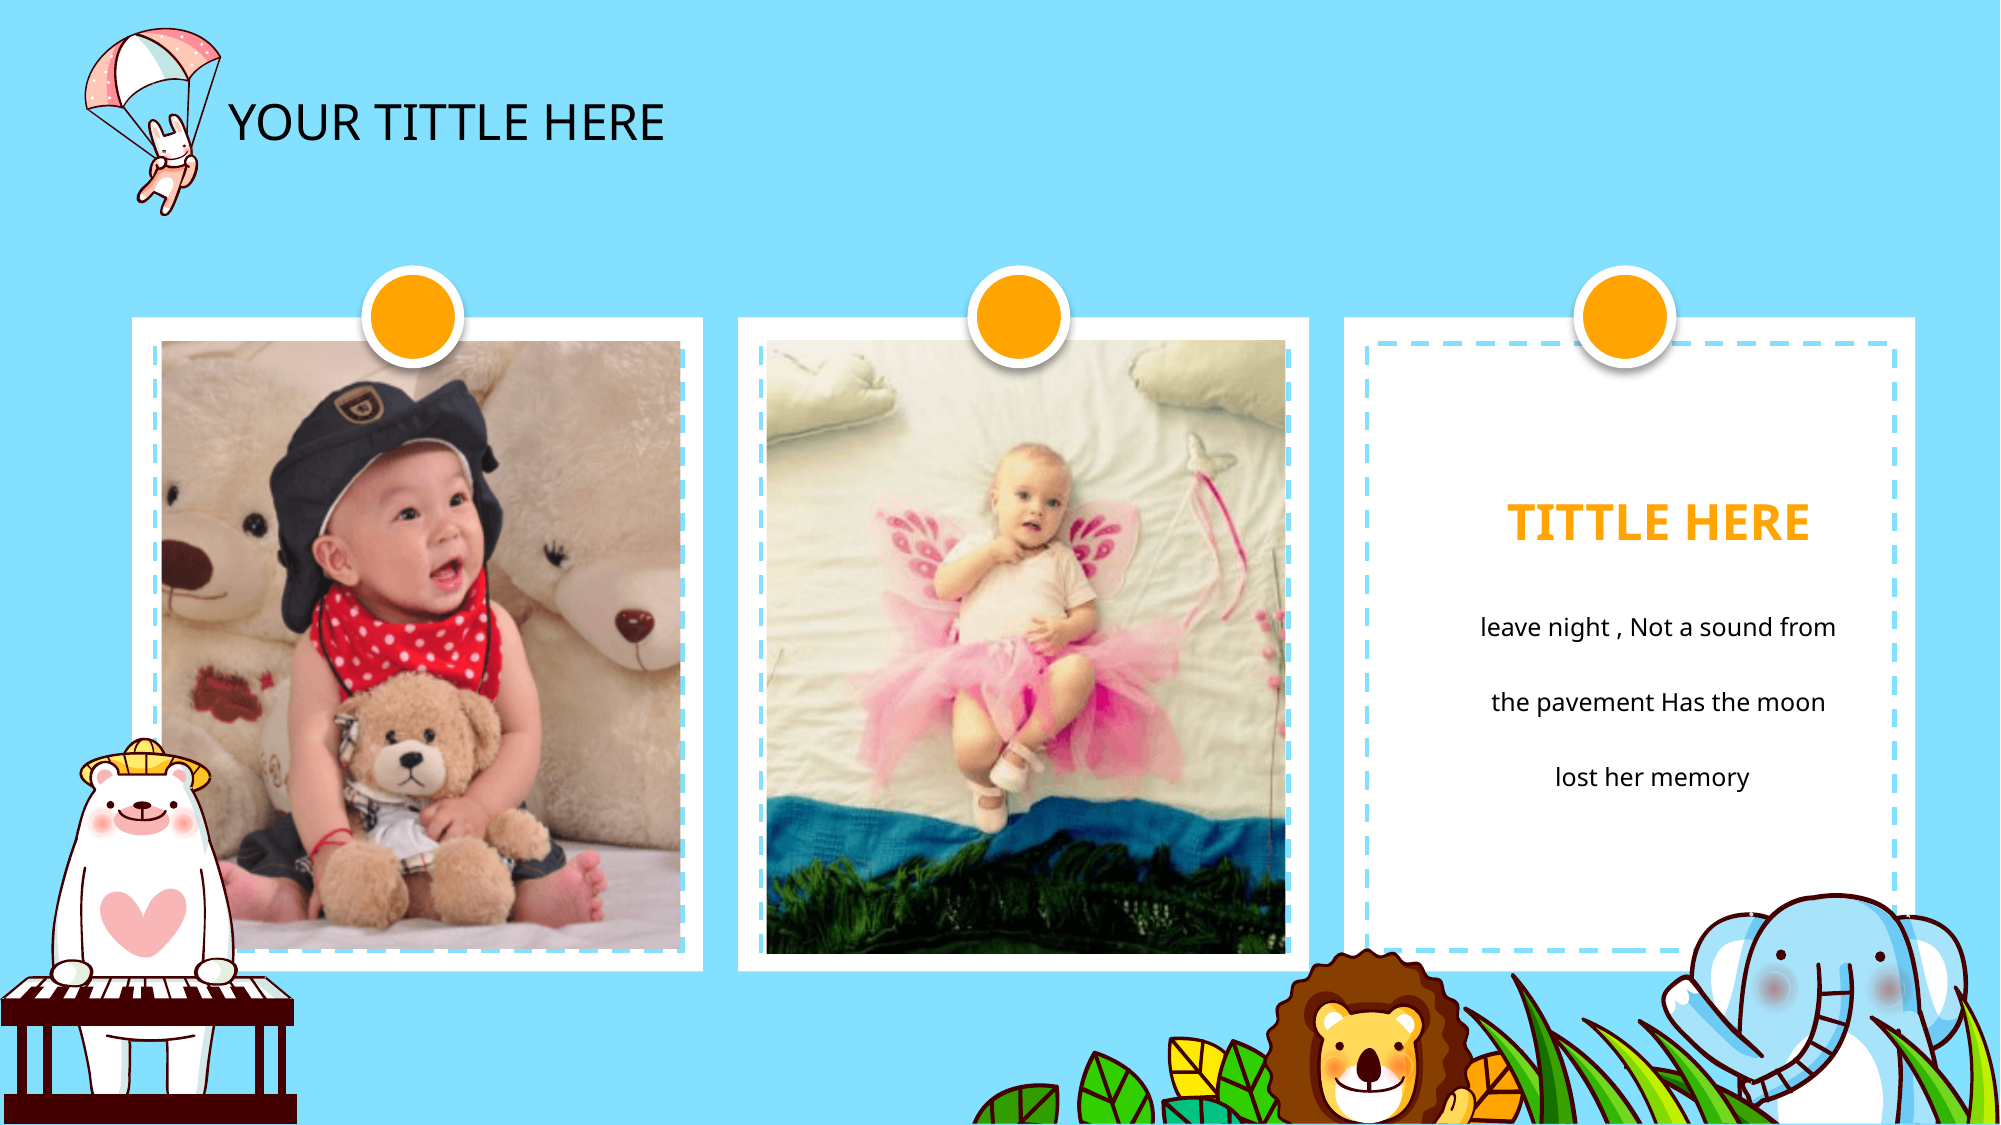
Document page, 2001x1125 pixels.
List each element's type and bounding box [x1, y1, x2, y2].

text_box [738, 270, 1310, 972]
text_box [84, 27, 826, 216]
text_box [1344, 270, 1916, 893]
picture [0, 737, 298, 1125]
text_box [132, 270, 704, 972]
picture [972, 893, 2000, 1125]
